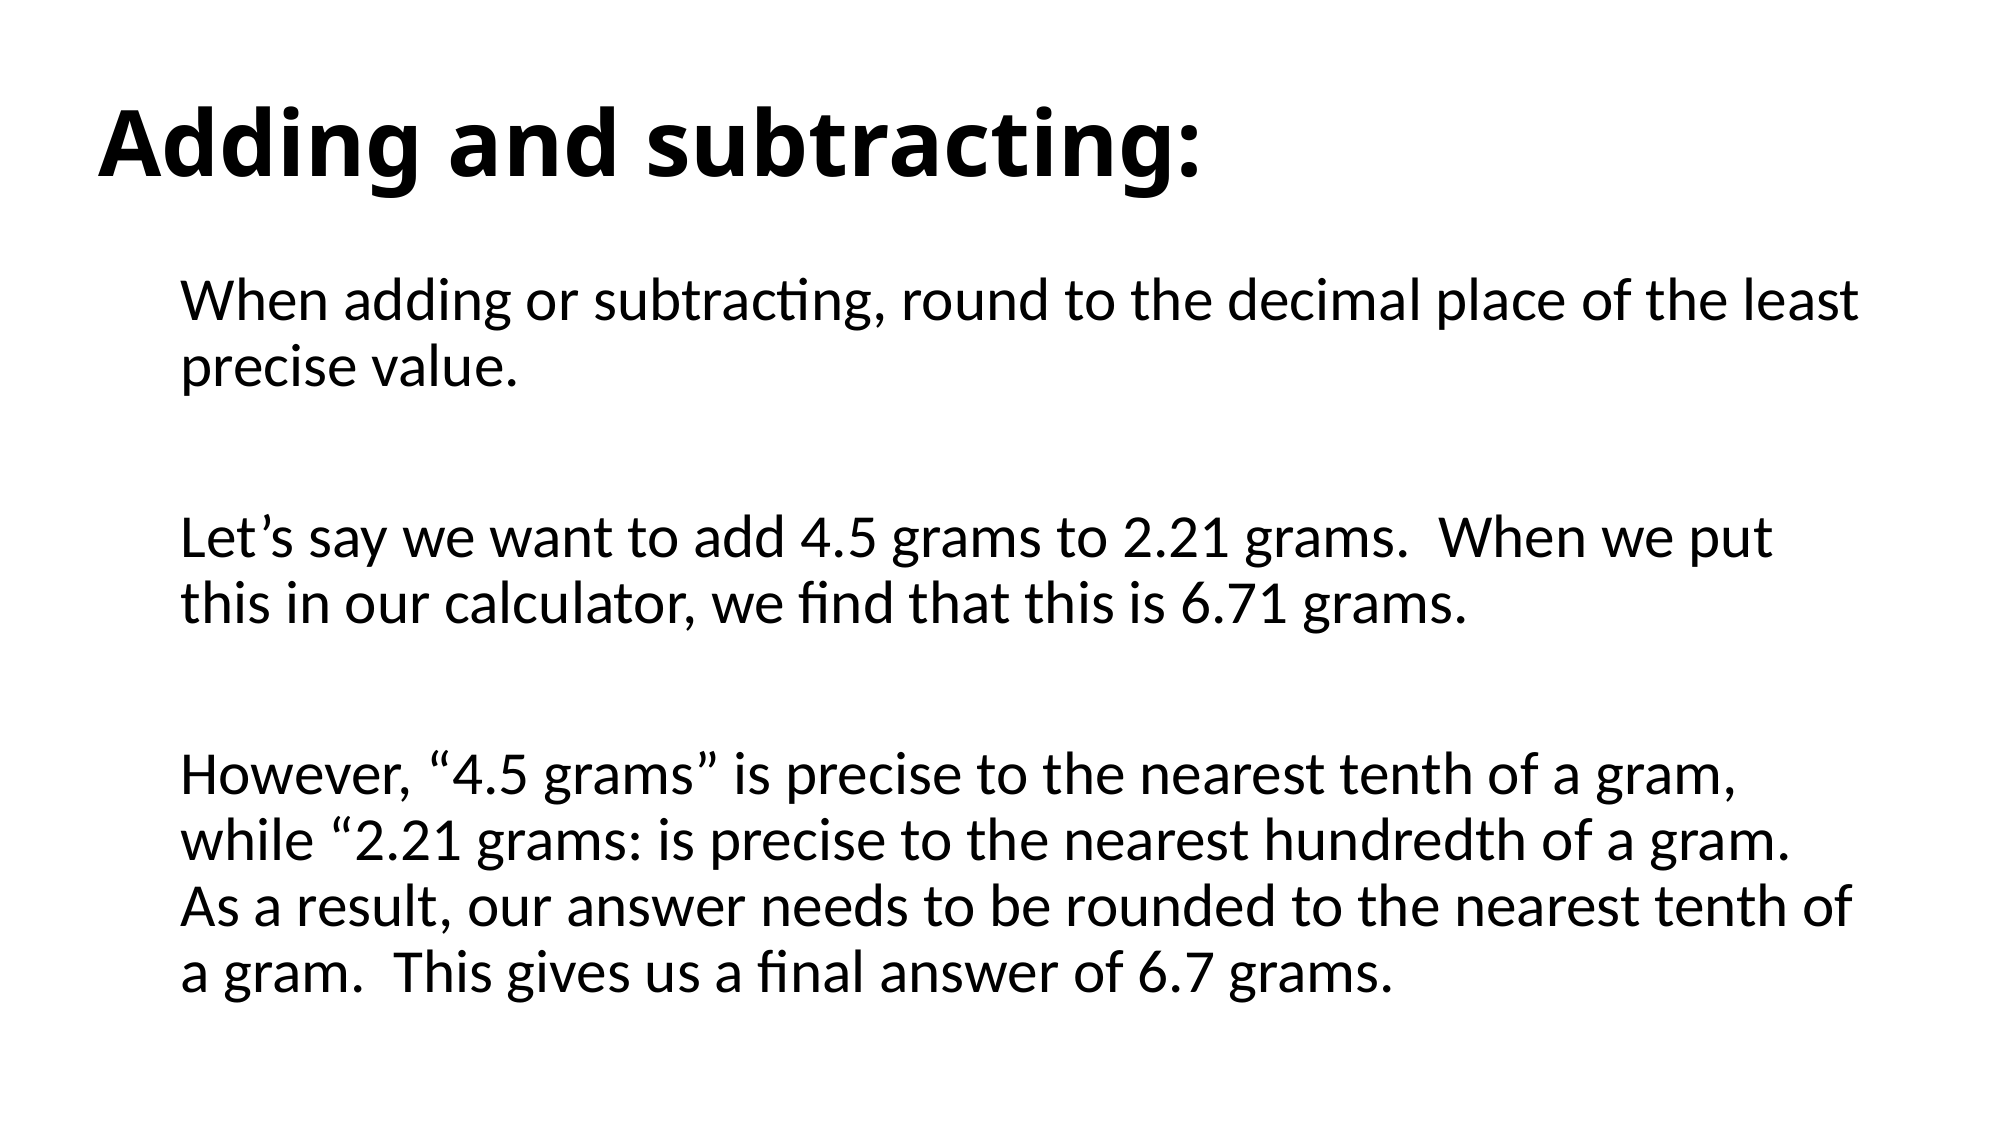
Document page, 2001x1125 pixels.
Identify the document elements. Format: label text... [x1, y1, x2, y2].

list When adding or subtracting, round to the decimal place of the least precise value. Let’s say we want to add 4.5 grams to 2.21 grams. When we put this in our calculator, we find that this is 6.71 grams. However, “4.5 grams” is precise to the nearest tenth of a gram, while “2.21 grams: is precise to the nearest hundredth of a gram. As a result, our answer needs to be rounded to the nearest tenth of a gram. This gives us a final answer of 6.7 grams. [165, 260, 1891, 1018]
title Adding and subtracting: [83, 38, 1809, 256]
